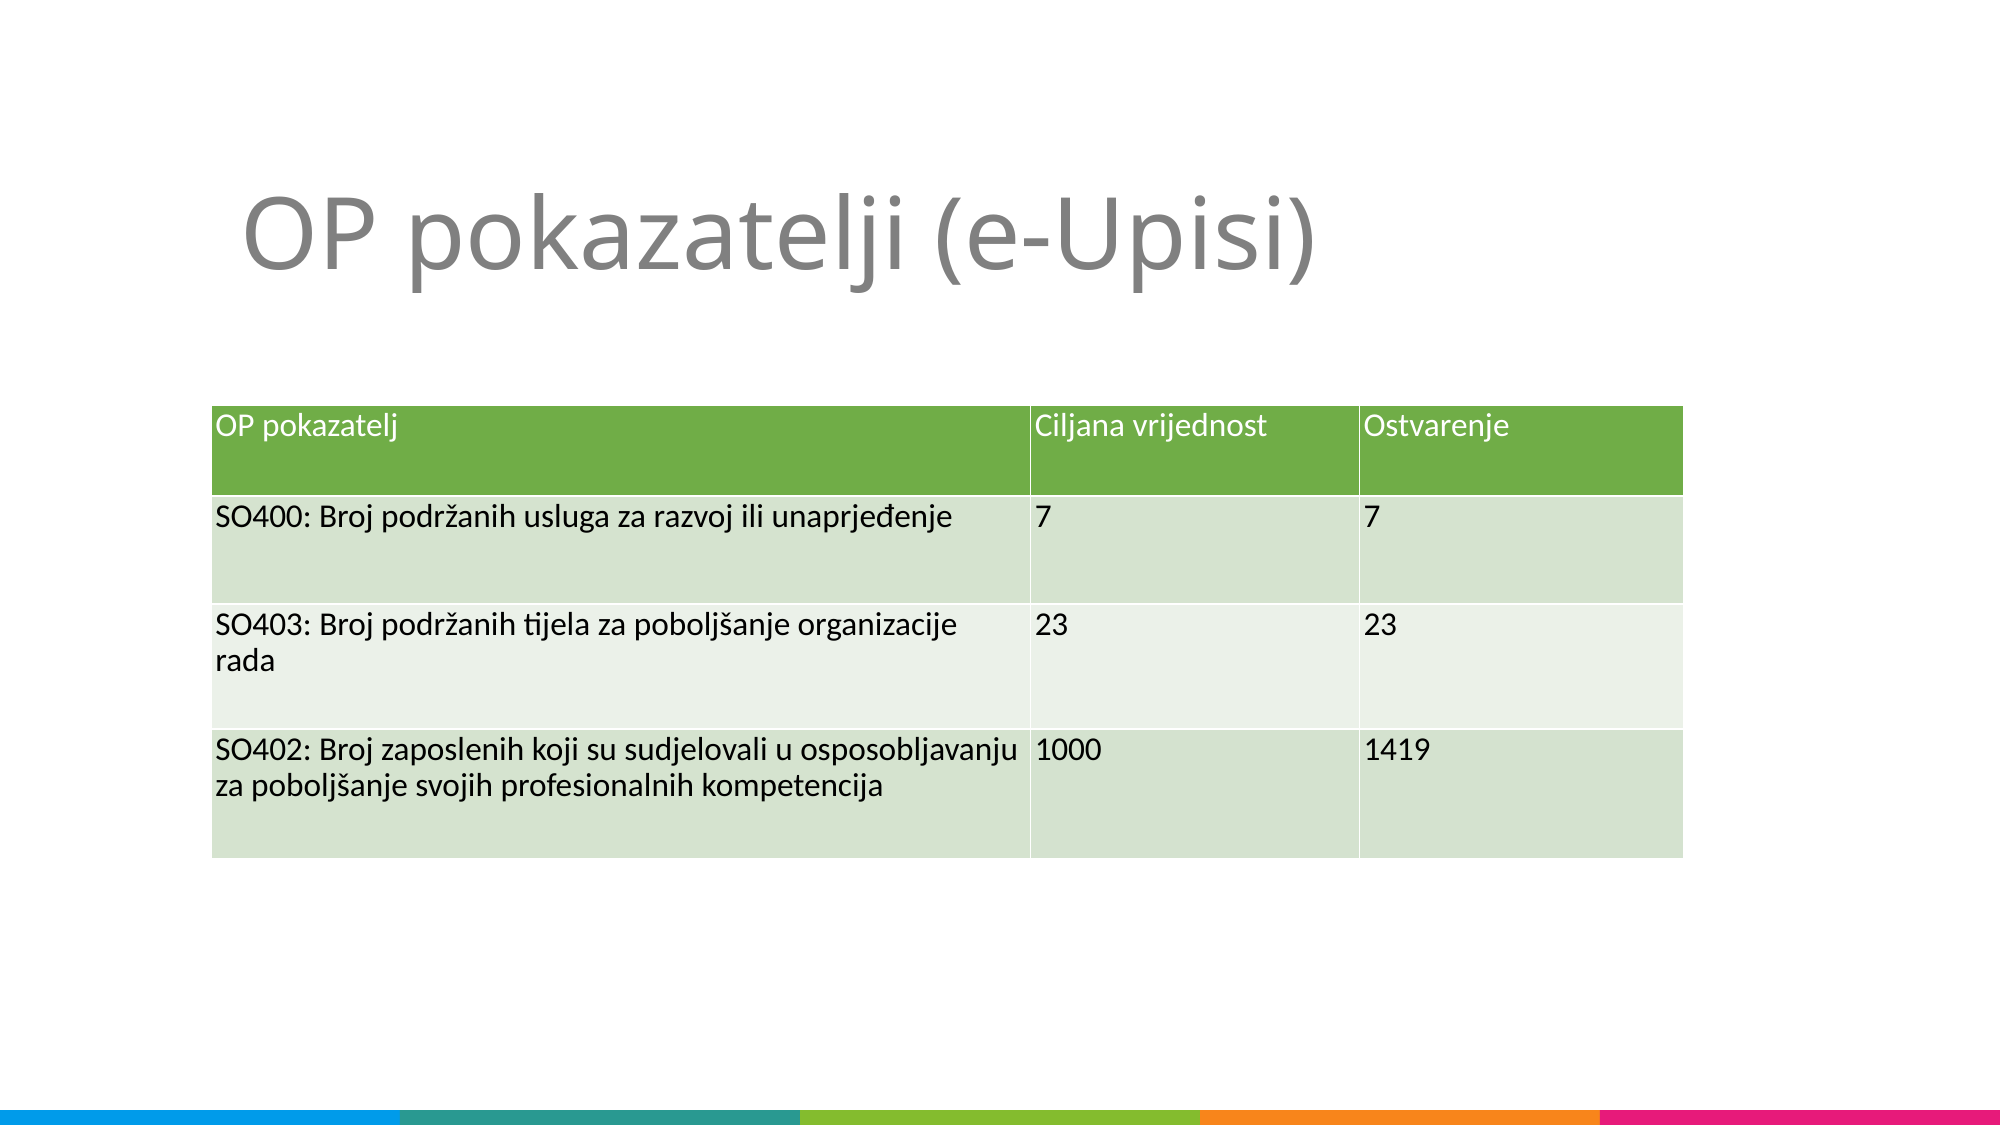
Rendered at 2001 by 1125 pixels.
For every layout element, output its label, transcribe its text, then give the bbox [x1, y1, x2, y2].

table_cell SO403: Broj podržanih tijela za poboljšanje organizacije rada [212, 605, 1030, 728]
table_cell SO400: Broj podržanih usluga za razvoj ili unaprjeđenje [212, 497, 1030, 603]
table_header Ciljana vrijednost [1031, 406, 1359, 495]
table_cell 7 [1360, 497, 1683, 603]
text_box [88, 87, 1920, 1063]
table_cell 7 [1031, 497, 1359, 603]
table_cell SO402: Broj zaposlenih koji su sudjelovali u osposobljavanju za poboljšanje svojih profesionalnih kompetencija [212, 730, 1030, 858]
table_cell 1419 [1360, 730, 1683, 858]
table_cell 23 [1031, 605, 1359, 728]
text_box OP pokazatelji (e-Upisi) [225, 162, 1752, 298]
table_header OP pokazatelj [212, 406, 1030, 495]
table_cell 23 [1360, 605, 1683, 728]
table_cell 1000 [1031, 730, 1359, 858]
table_header Ostvarenje [1360, 406, 1683, 495]
